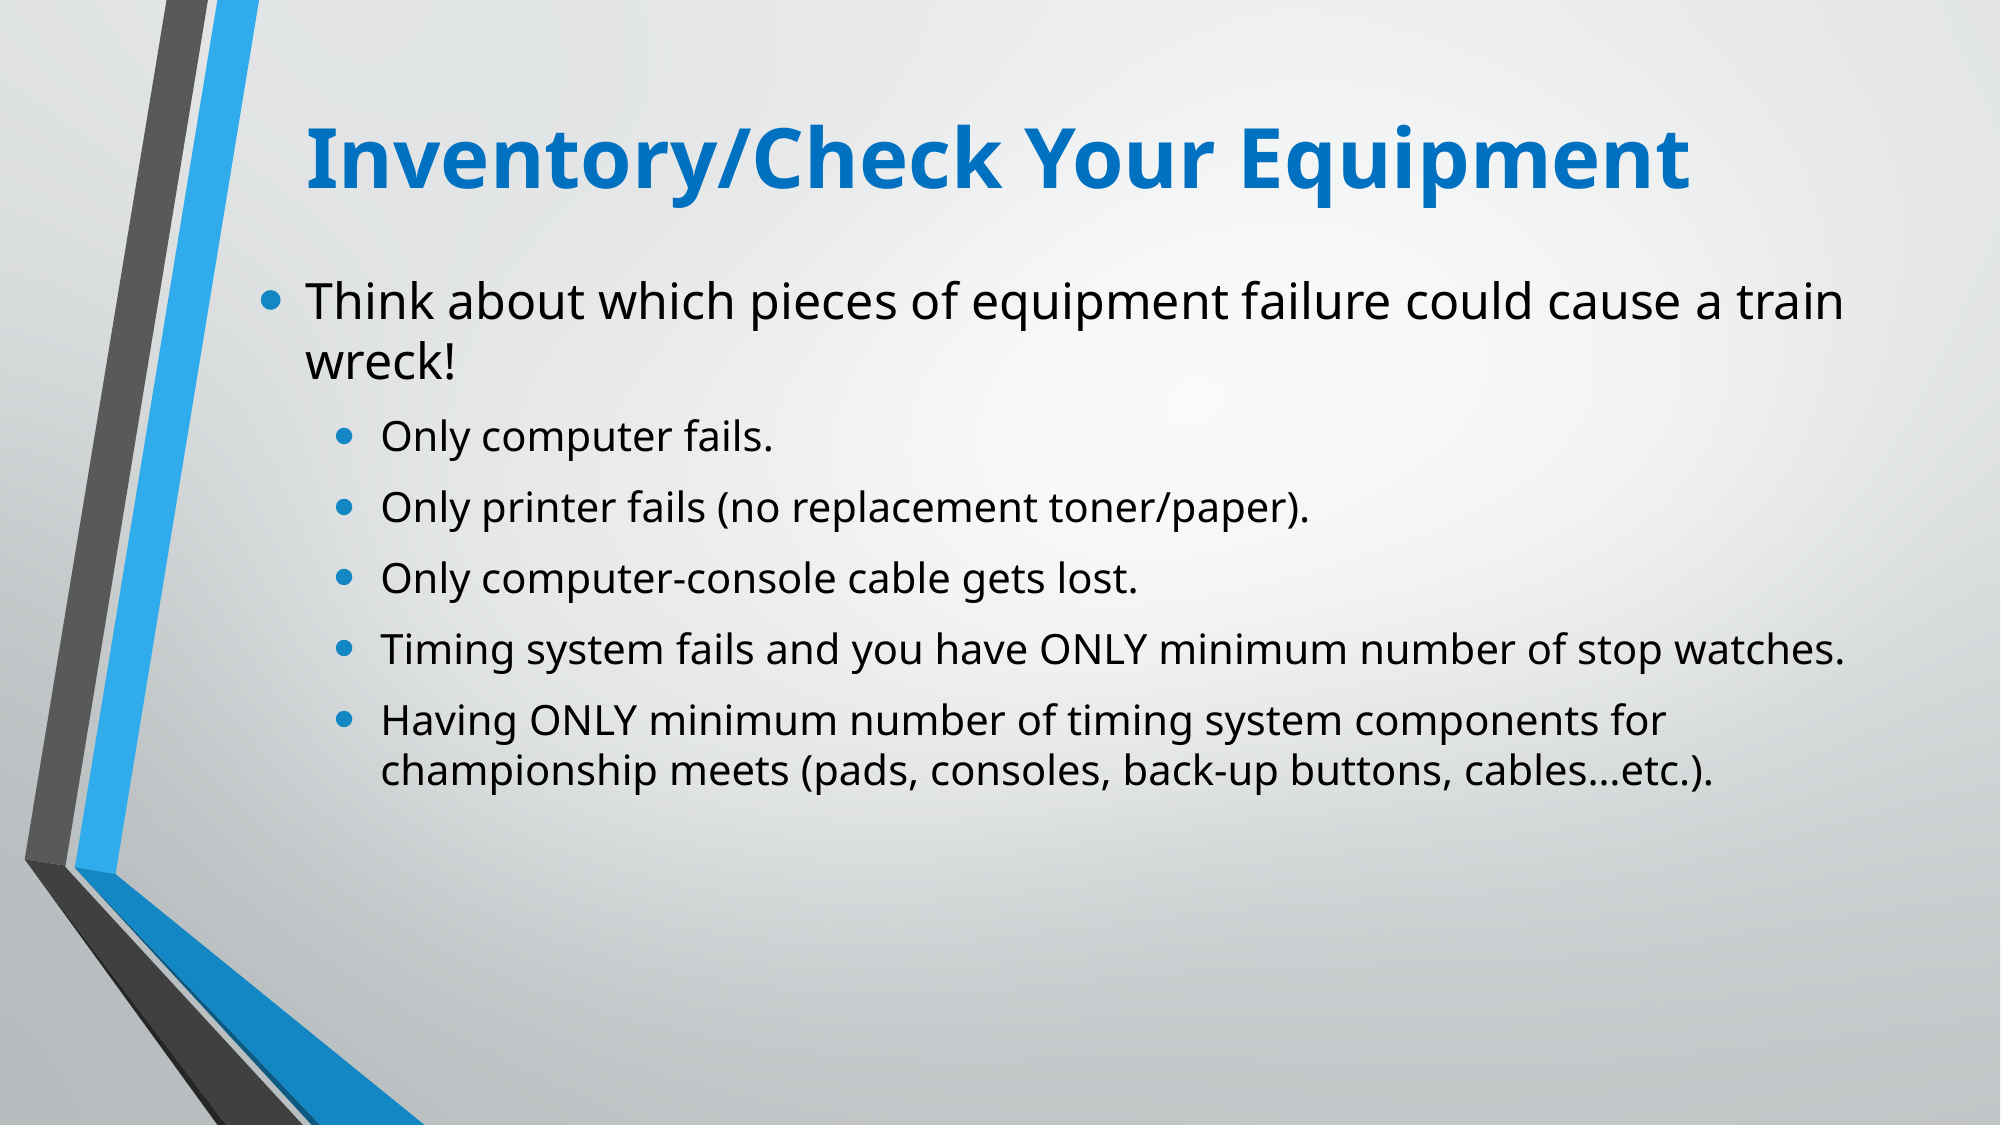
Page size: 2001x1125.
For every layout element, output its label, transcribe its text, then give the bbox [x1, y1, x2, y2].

list Think about which pieces of equipment failure could cause a train wreck! Only computer fails. Only printer fails (no replacement toner/paper). Only computer-console cable gets lost. Timing system fails and you have ONLY minimum number of stop watches. Having ONLY minimum number of timing system components for championship meets (pads, consoles, back-up buttons, cables…etc.). [243, 170, 1887, 893]
title Inventory/Check Your Equipment [137, 46, 1863, 264]
